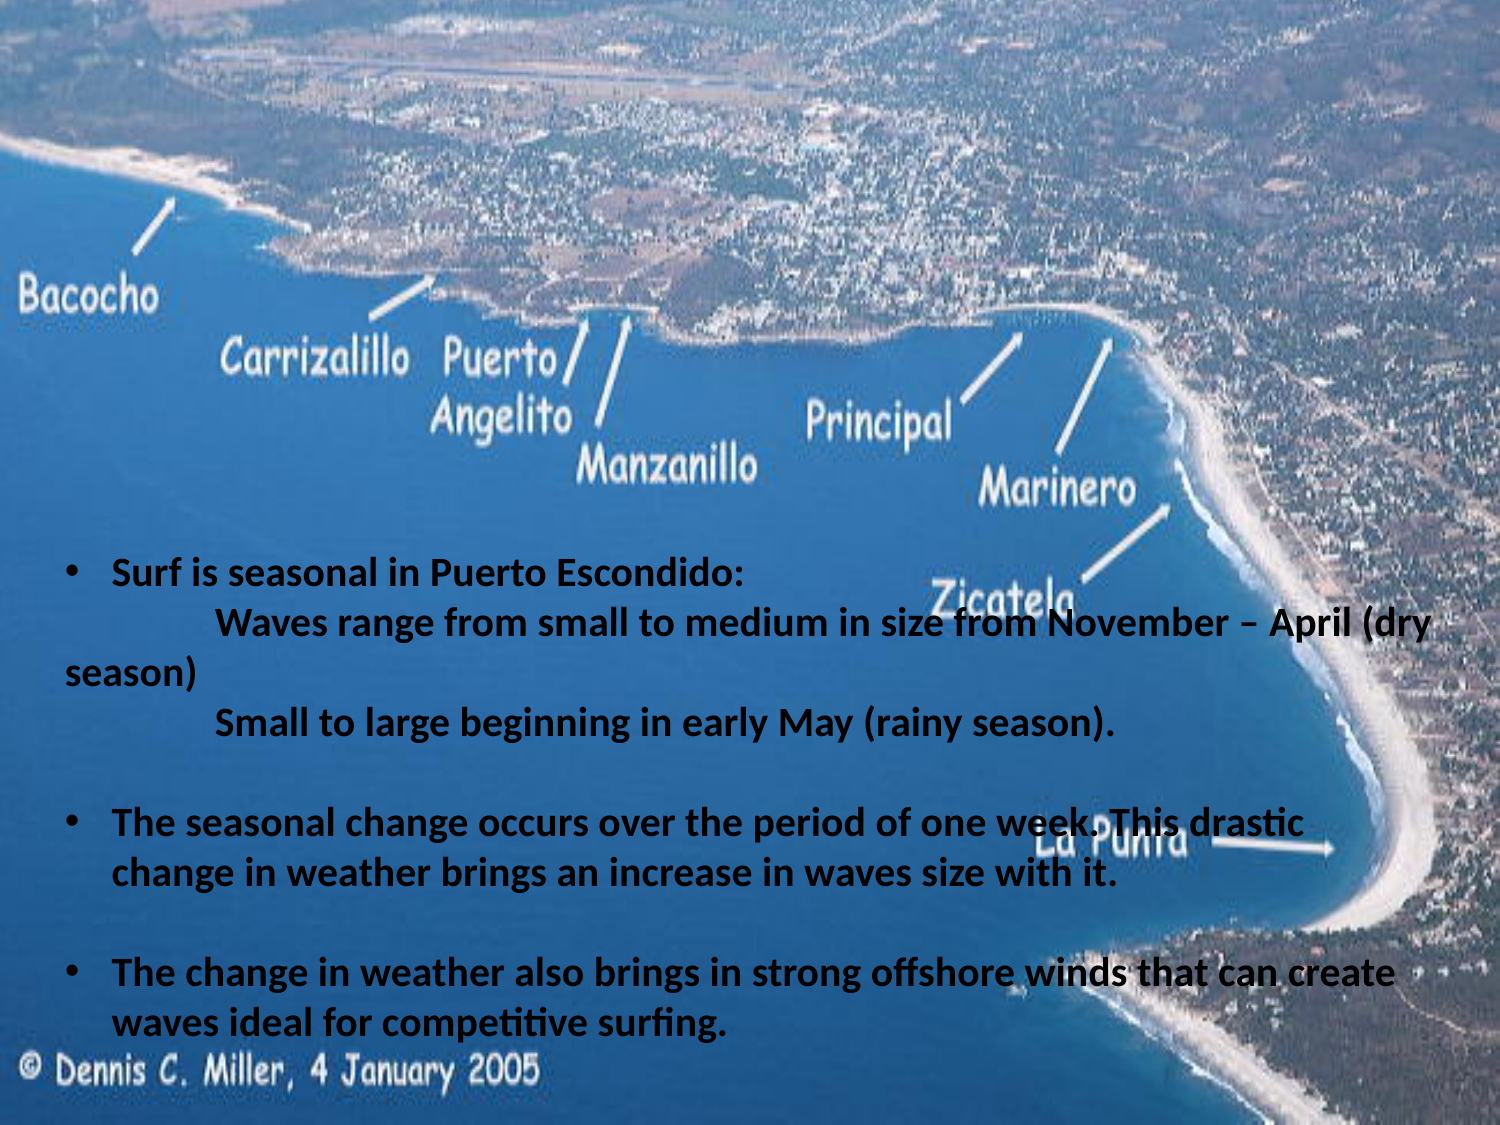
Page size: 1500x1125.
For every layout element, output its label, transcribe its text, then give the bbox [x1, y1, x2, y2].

text_box Surf is seasonal in Puerto Escondido: Waves range from small to medium in size from November – April (dry season) Small to large beginning in early May (rainy season). The seasonal change occurs over the period of one week. This drastic change in weather brings an increase in waves size with it. The change in weather also brings in strong offshore winds that can create waves ideal for competitive surfing. [50, 537, 1450, 1053]
picture [0, 0, 1500, 1125]
